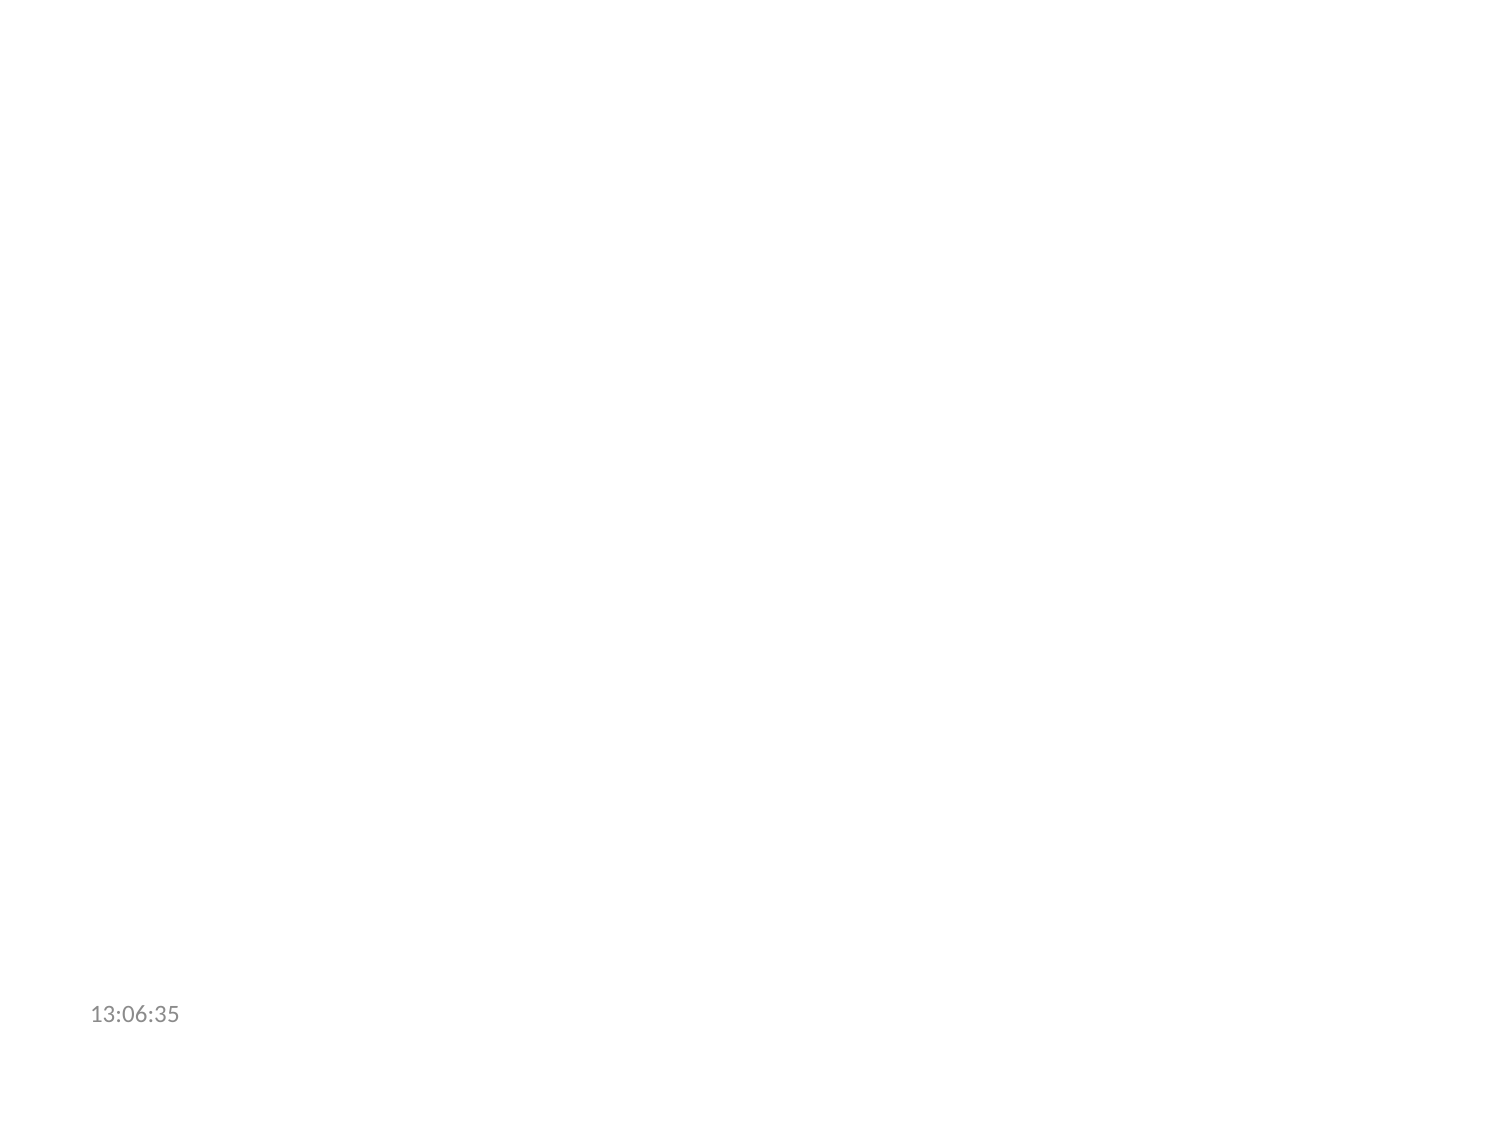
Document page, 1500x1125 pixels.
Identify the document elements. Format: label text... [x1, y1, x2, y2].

text_box 15:35:09 [75, 982, 425, 1043]
